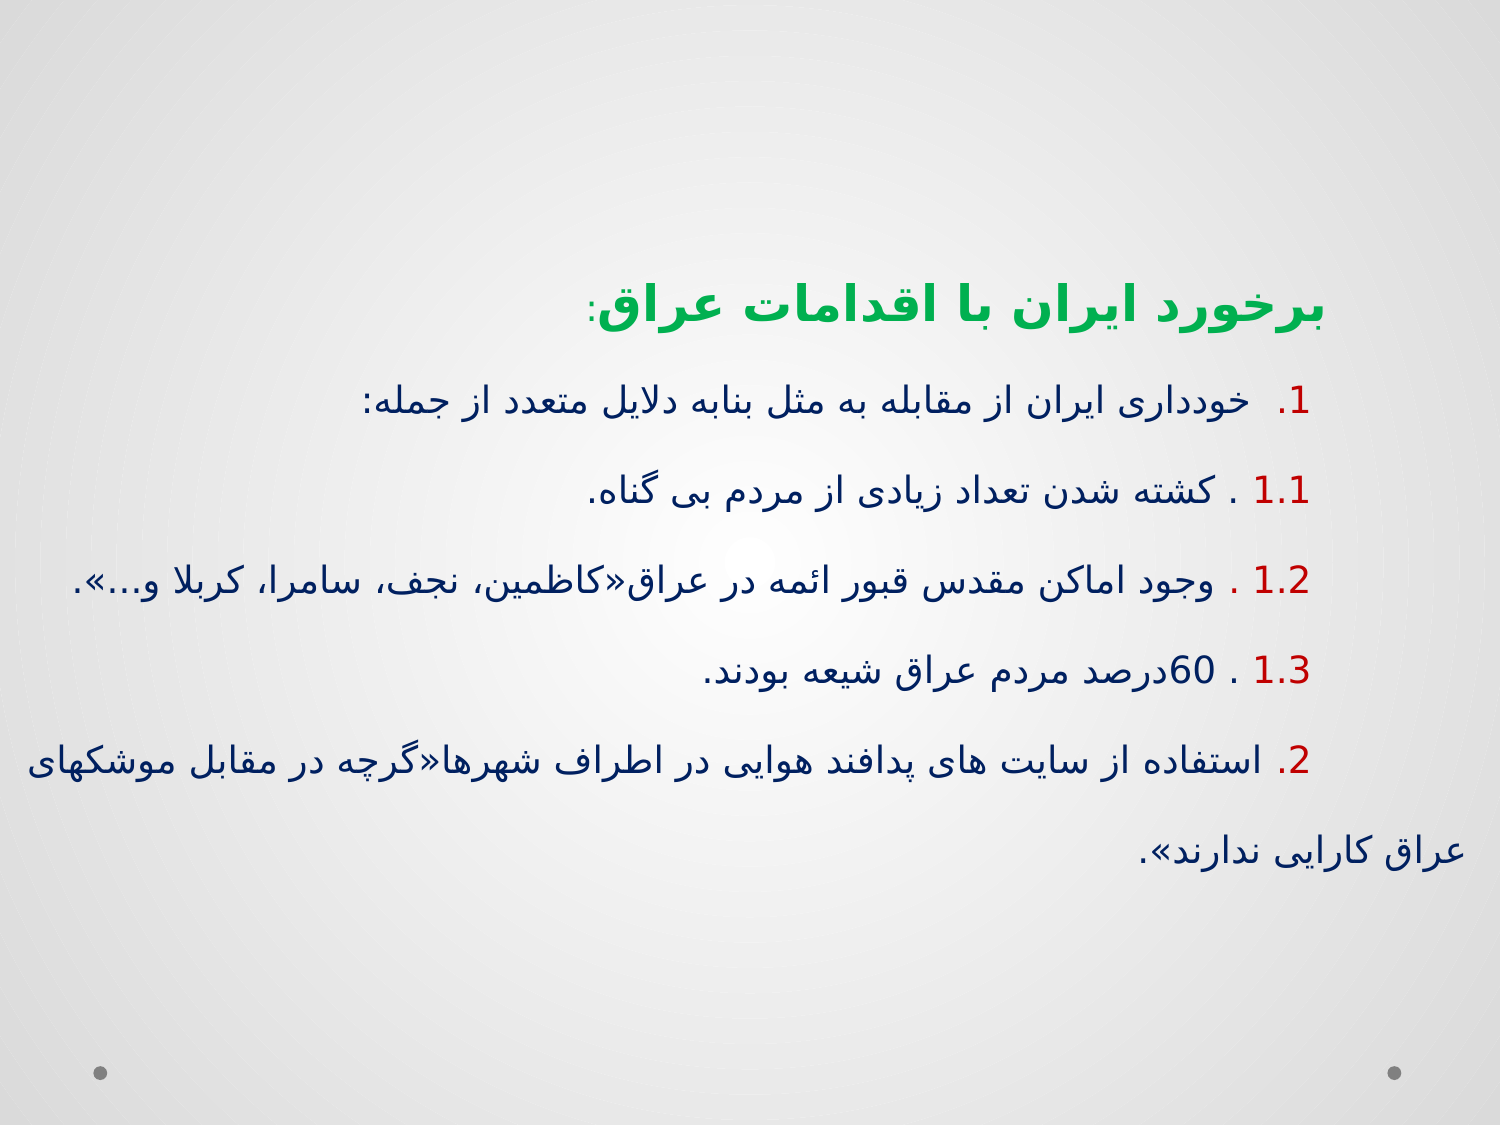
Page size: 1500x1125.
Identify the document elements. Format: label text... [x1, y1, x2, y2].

text_box برخورد ایران با اقدامات عراق: 1. خودداری ایران از مقابله به مثل بنابه دلایل متعدد از جمله: 1.1 . کشته شدن تعداد زیادی از مردم بی گناه. 1.2 . وجود اماکن مقدس قبور ائمه در عراق«کاظمین، نجف، سامرا، کربلا و...». 1.3 . 60درصد مردم عراق شیعه بودند. 2. استفاده از سایت های پدافند هوایی در اطراف شهرها«گرچه در مقابل موشکهای عراق کارایی ندارند». [0, 113, 1483, 879]
